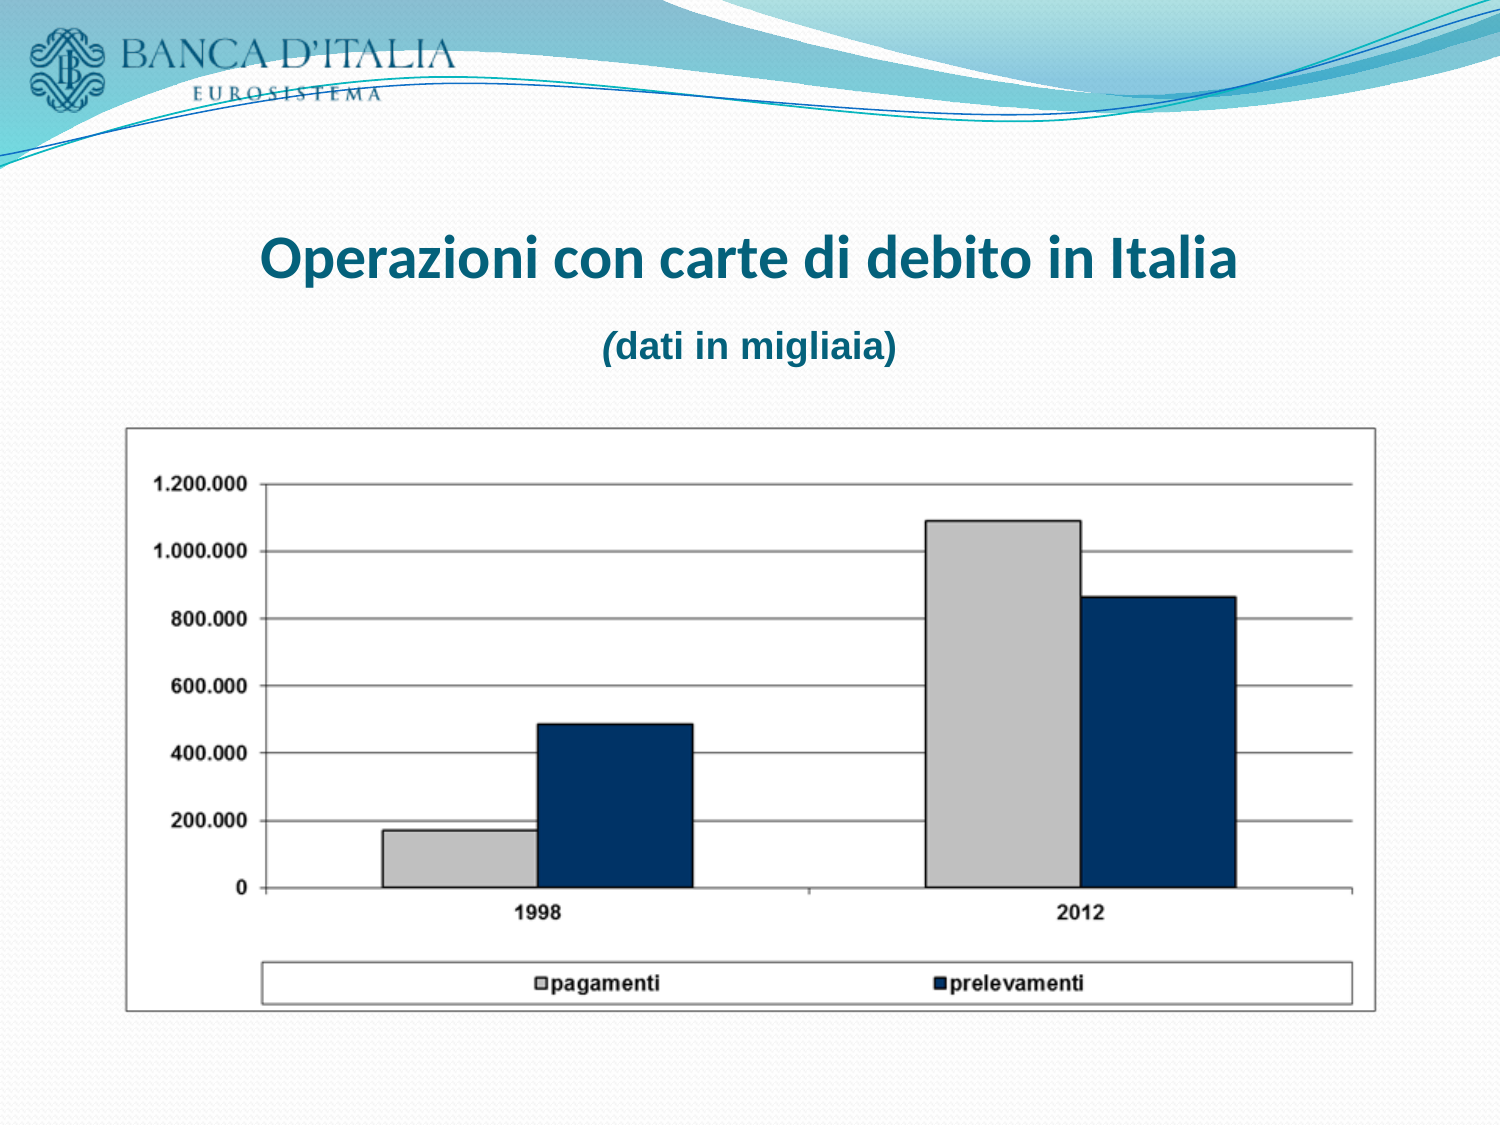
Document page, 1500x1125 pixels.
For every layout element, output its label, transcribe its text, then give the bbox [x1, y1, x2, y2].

title Operazioni con carte di debito in Italia (dati in migliaia) [74, 208, 1425, 368]
list L’ estratto conto si compone di TRE parti: 1) Elenco movimenti: E’ la parte iniziale del documento in cui vengono elencate tutte le operazioni con una descrizione sintetica delle stesse e l’indicazione del loro importo Vi sono riportate anche le date in cui sono state eseguite le registrazioni (data contabile) e a decorrere dalle quali si calcolano interessi (data valuta) [110, 422, 1388, 1032]
picture [29, 0, 523, 114]
picture [116, 420, 1383, 1020]
list [75, 317, 1425, 1038]
